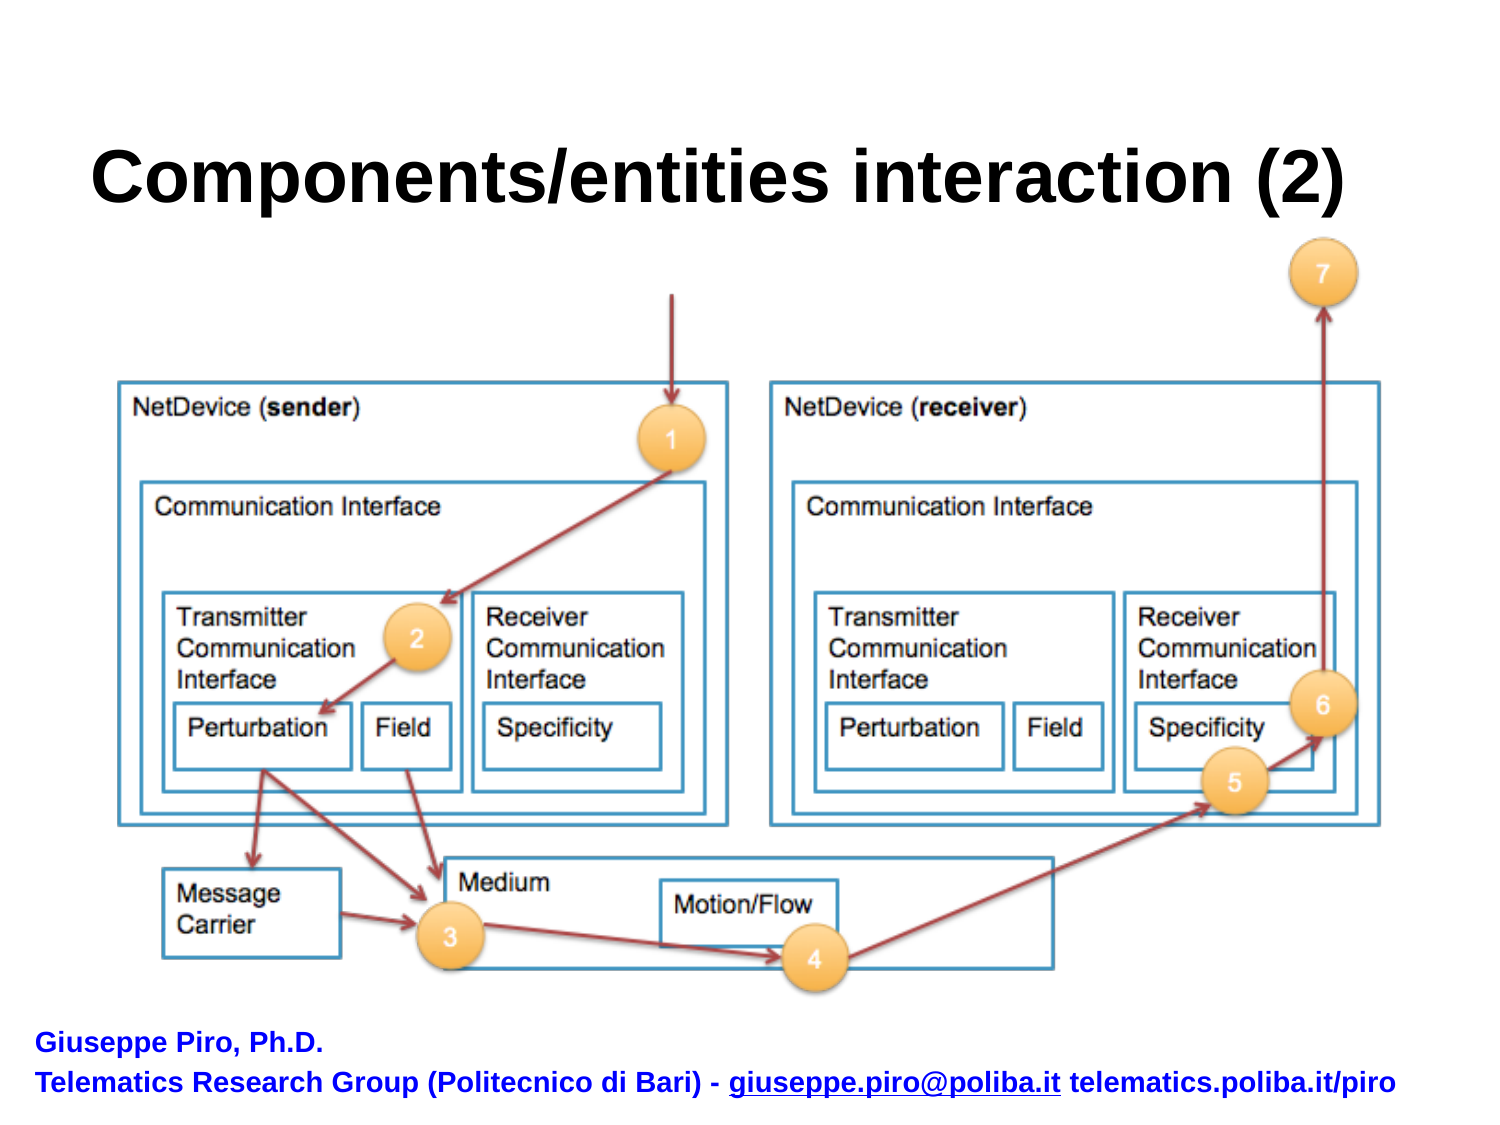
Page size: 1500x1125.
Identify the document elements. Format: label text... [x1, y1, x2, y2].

subtitle Giuseppe Piro, Ph.D. Telematics Research Group (Politecnico di Bari) - giuseppe.piro@poliba.it telematics.poliba.it/piro [19, 1003, 1481, 1088]
title Components/entities interaction (2) [75, 45, 1425, 233]
picture [116, 232, 1383, 1004]
